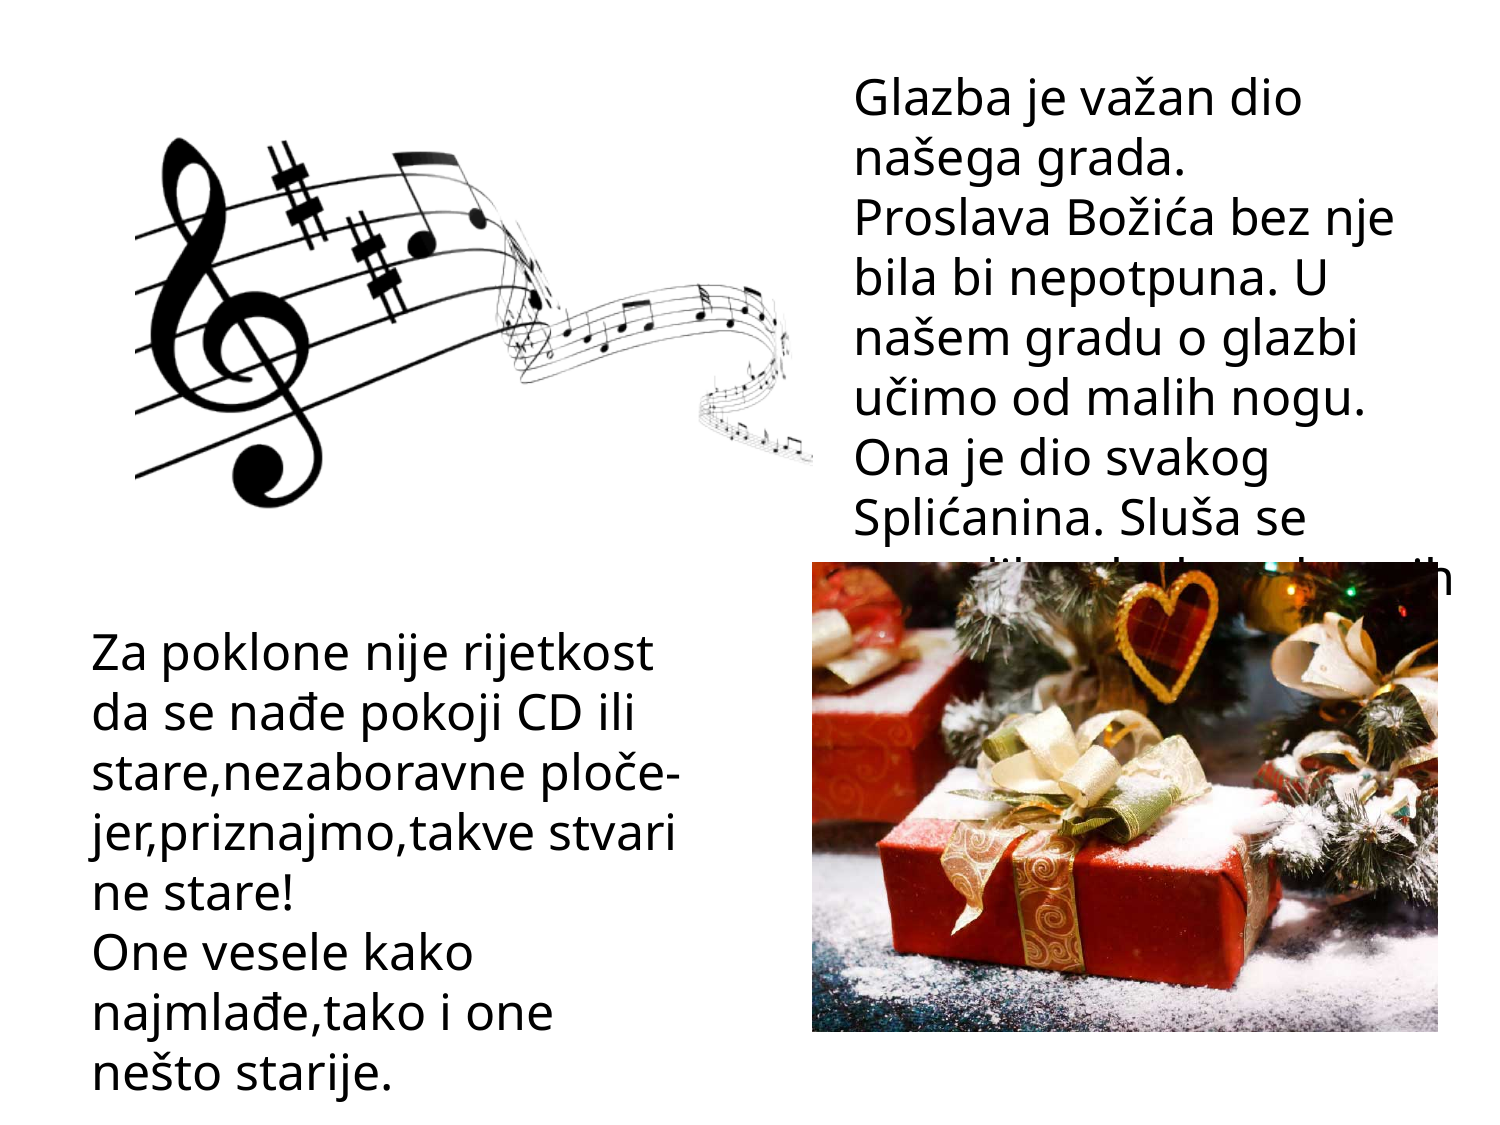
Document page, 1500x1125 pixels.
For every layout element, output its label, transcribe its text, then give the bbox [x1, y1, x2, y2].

picture [812, 562, 1438, 1032]
text_box Za poklone nije rijetkost da se nađe pokoji CD ili stare,nezaboravne ploče-jer,priznajmo,takve stvari ne stare! One vesele kako najmlađe,tako i one nešto starije. [76, 612, 703, 1108]
text_box Glazba je važan dio našega grada. Proslava Božića bez nje bila bi nepotpuna. U našem gradu o glazbi učimo od malih nogu. Ona je dio svakog Splićanina. Sluša se raznolika glazba,od starih šansona,preko dječjih pjesmica do zaraznih pjesama moderne pop glazbe. [838, 58, 1477, 853]
picture [135, 89, 813, 524]
